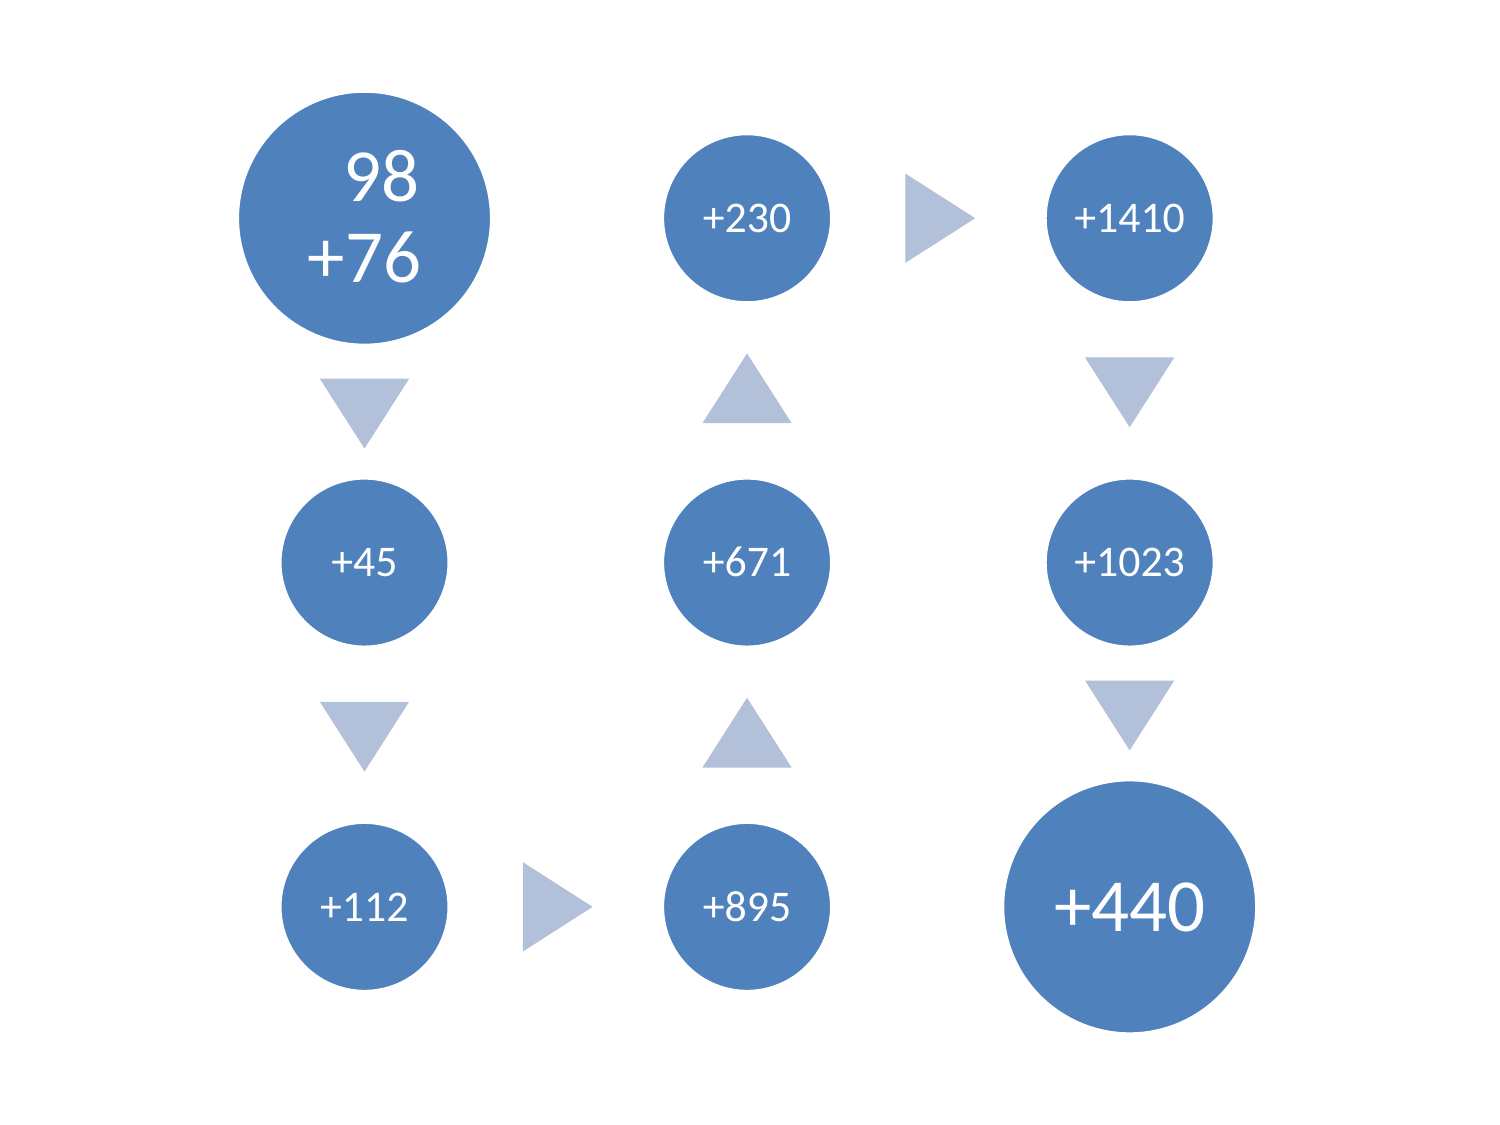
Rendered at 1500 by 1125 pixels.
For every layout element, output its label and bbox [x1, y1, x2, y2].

text_box [23, 89, 1471, 1036]
